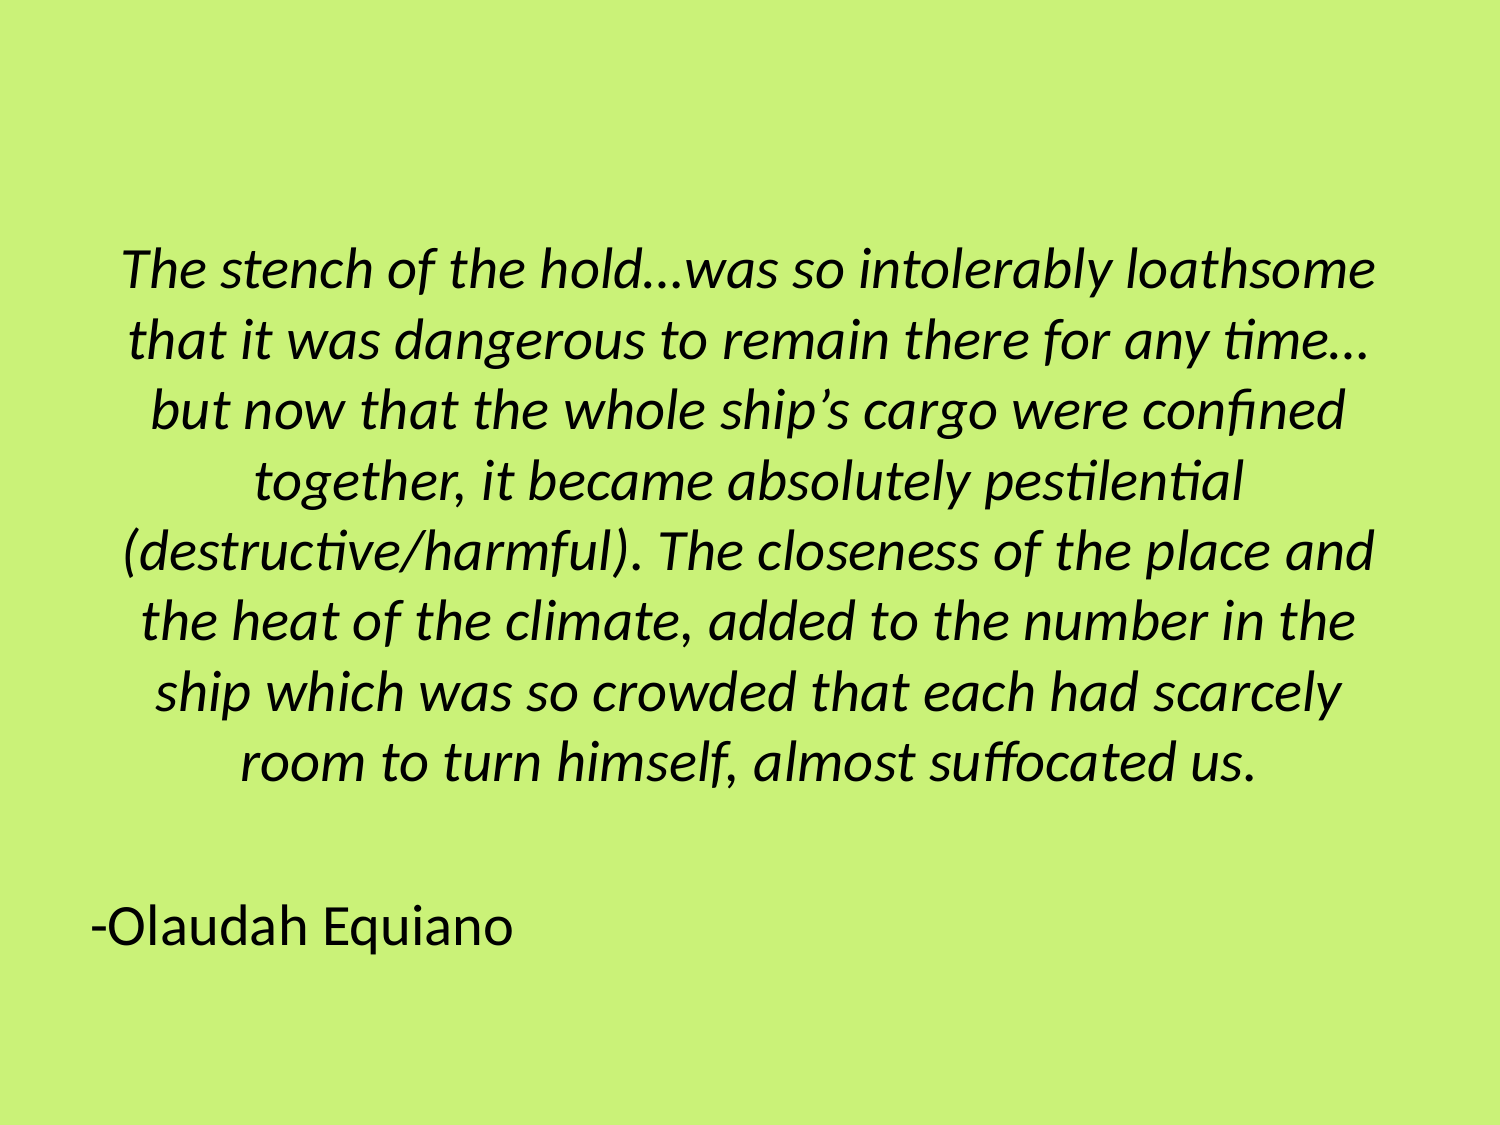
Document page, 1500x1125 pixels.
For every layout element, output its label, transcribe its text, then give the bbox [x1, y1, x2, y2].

list The stench of the hold…was so intolerably loathsome that it was dangerous to remain there for any time…but now that the whole ship’s cargo were confined together, it became absolutely pestilential (destructive/harmful). The closeness of the place and the heat of the climate, added to the number in the ship which was so crowded that each had scarcely room to turn himself, almost suffocated us. -Olaudah Equiano [75, 222, 1425, 966]
